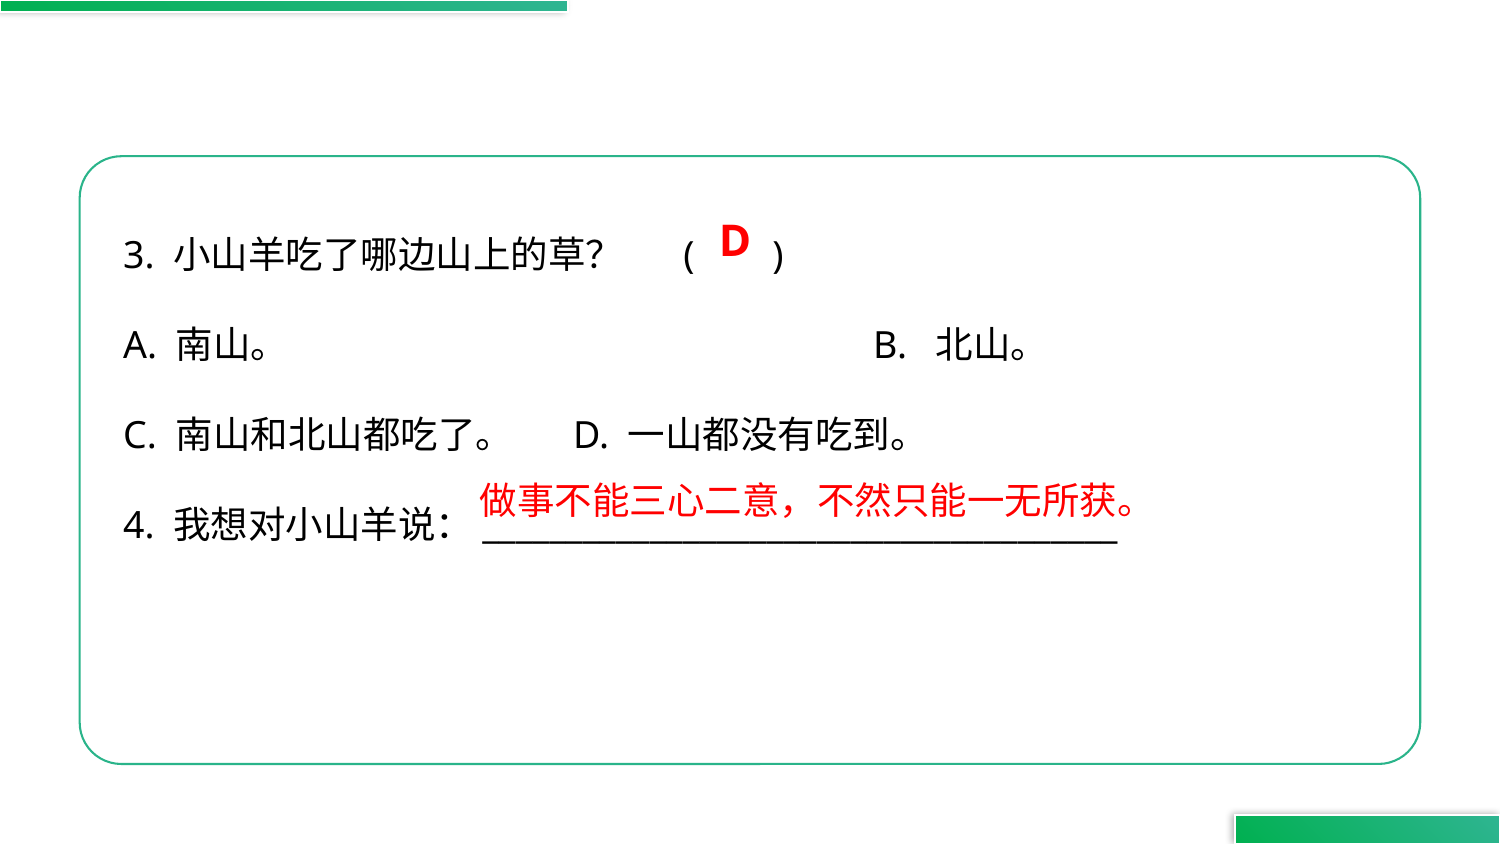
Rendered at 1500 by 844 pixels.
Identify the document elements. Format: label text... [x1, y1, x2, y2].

text_box 做事不能三心二意，不然只能一无所获。 [161, 440, 1418, 528]
text_box 3. 小山羊吃了哪边山上的草？ ( ) A. 南山。 B. 北山。 C. 南山和北山都吃了。 D. 一山都没有吃到。 4. 我想对小山羊说：______________________________________ [111, 180, 1418, 552]
text_box D [707, 206, 763, 271]
